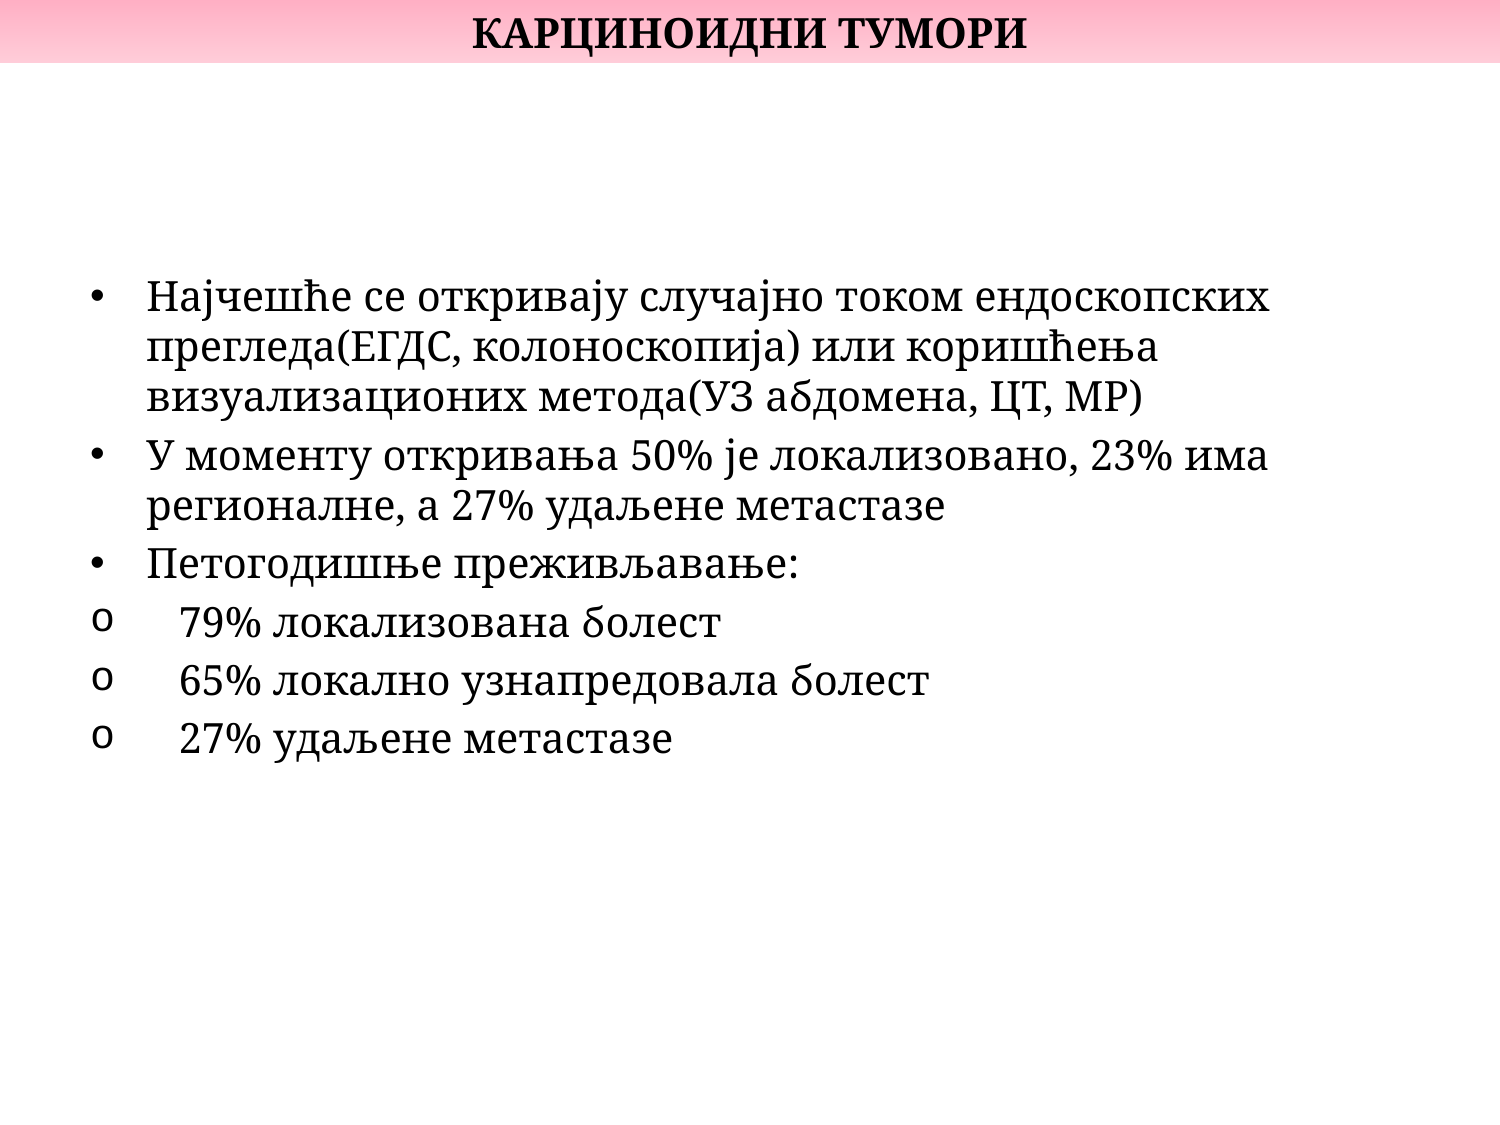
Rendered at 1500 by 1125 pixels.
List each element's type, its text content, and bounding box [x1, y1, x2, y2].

list Најчешће се откривају случајно током ендоскопских прегледа(ЕГДС, колоноскопија) или коришћења визуализационих метода(УЗ абдомена, ЦТ, МР) У моменту откривања 50% је локализовано, 23% има регионалне, а 27% удаљене метастазе Петогодишње преживљавање: 79% локализована болест 65% локално узнапредовала болест 27% удаљене метастазе [75, 262, 1425, 1005]
text_box КАРЦИНОИДНИ ТУМОРИ [0, 0, 1500, 63]
